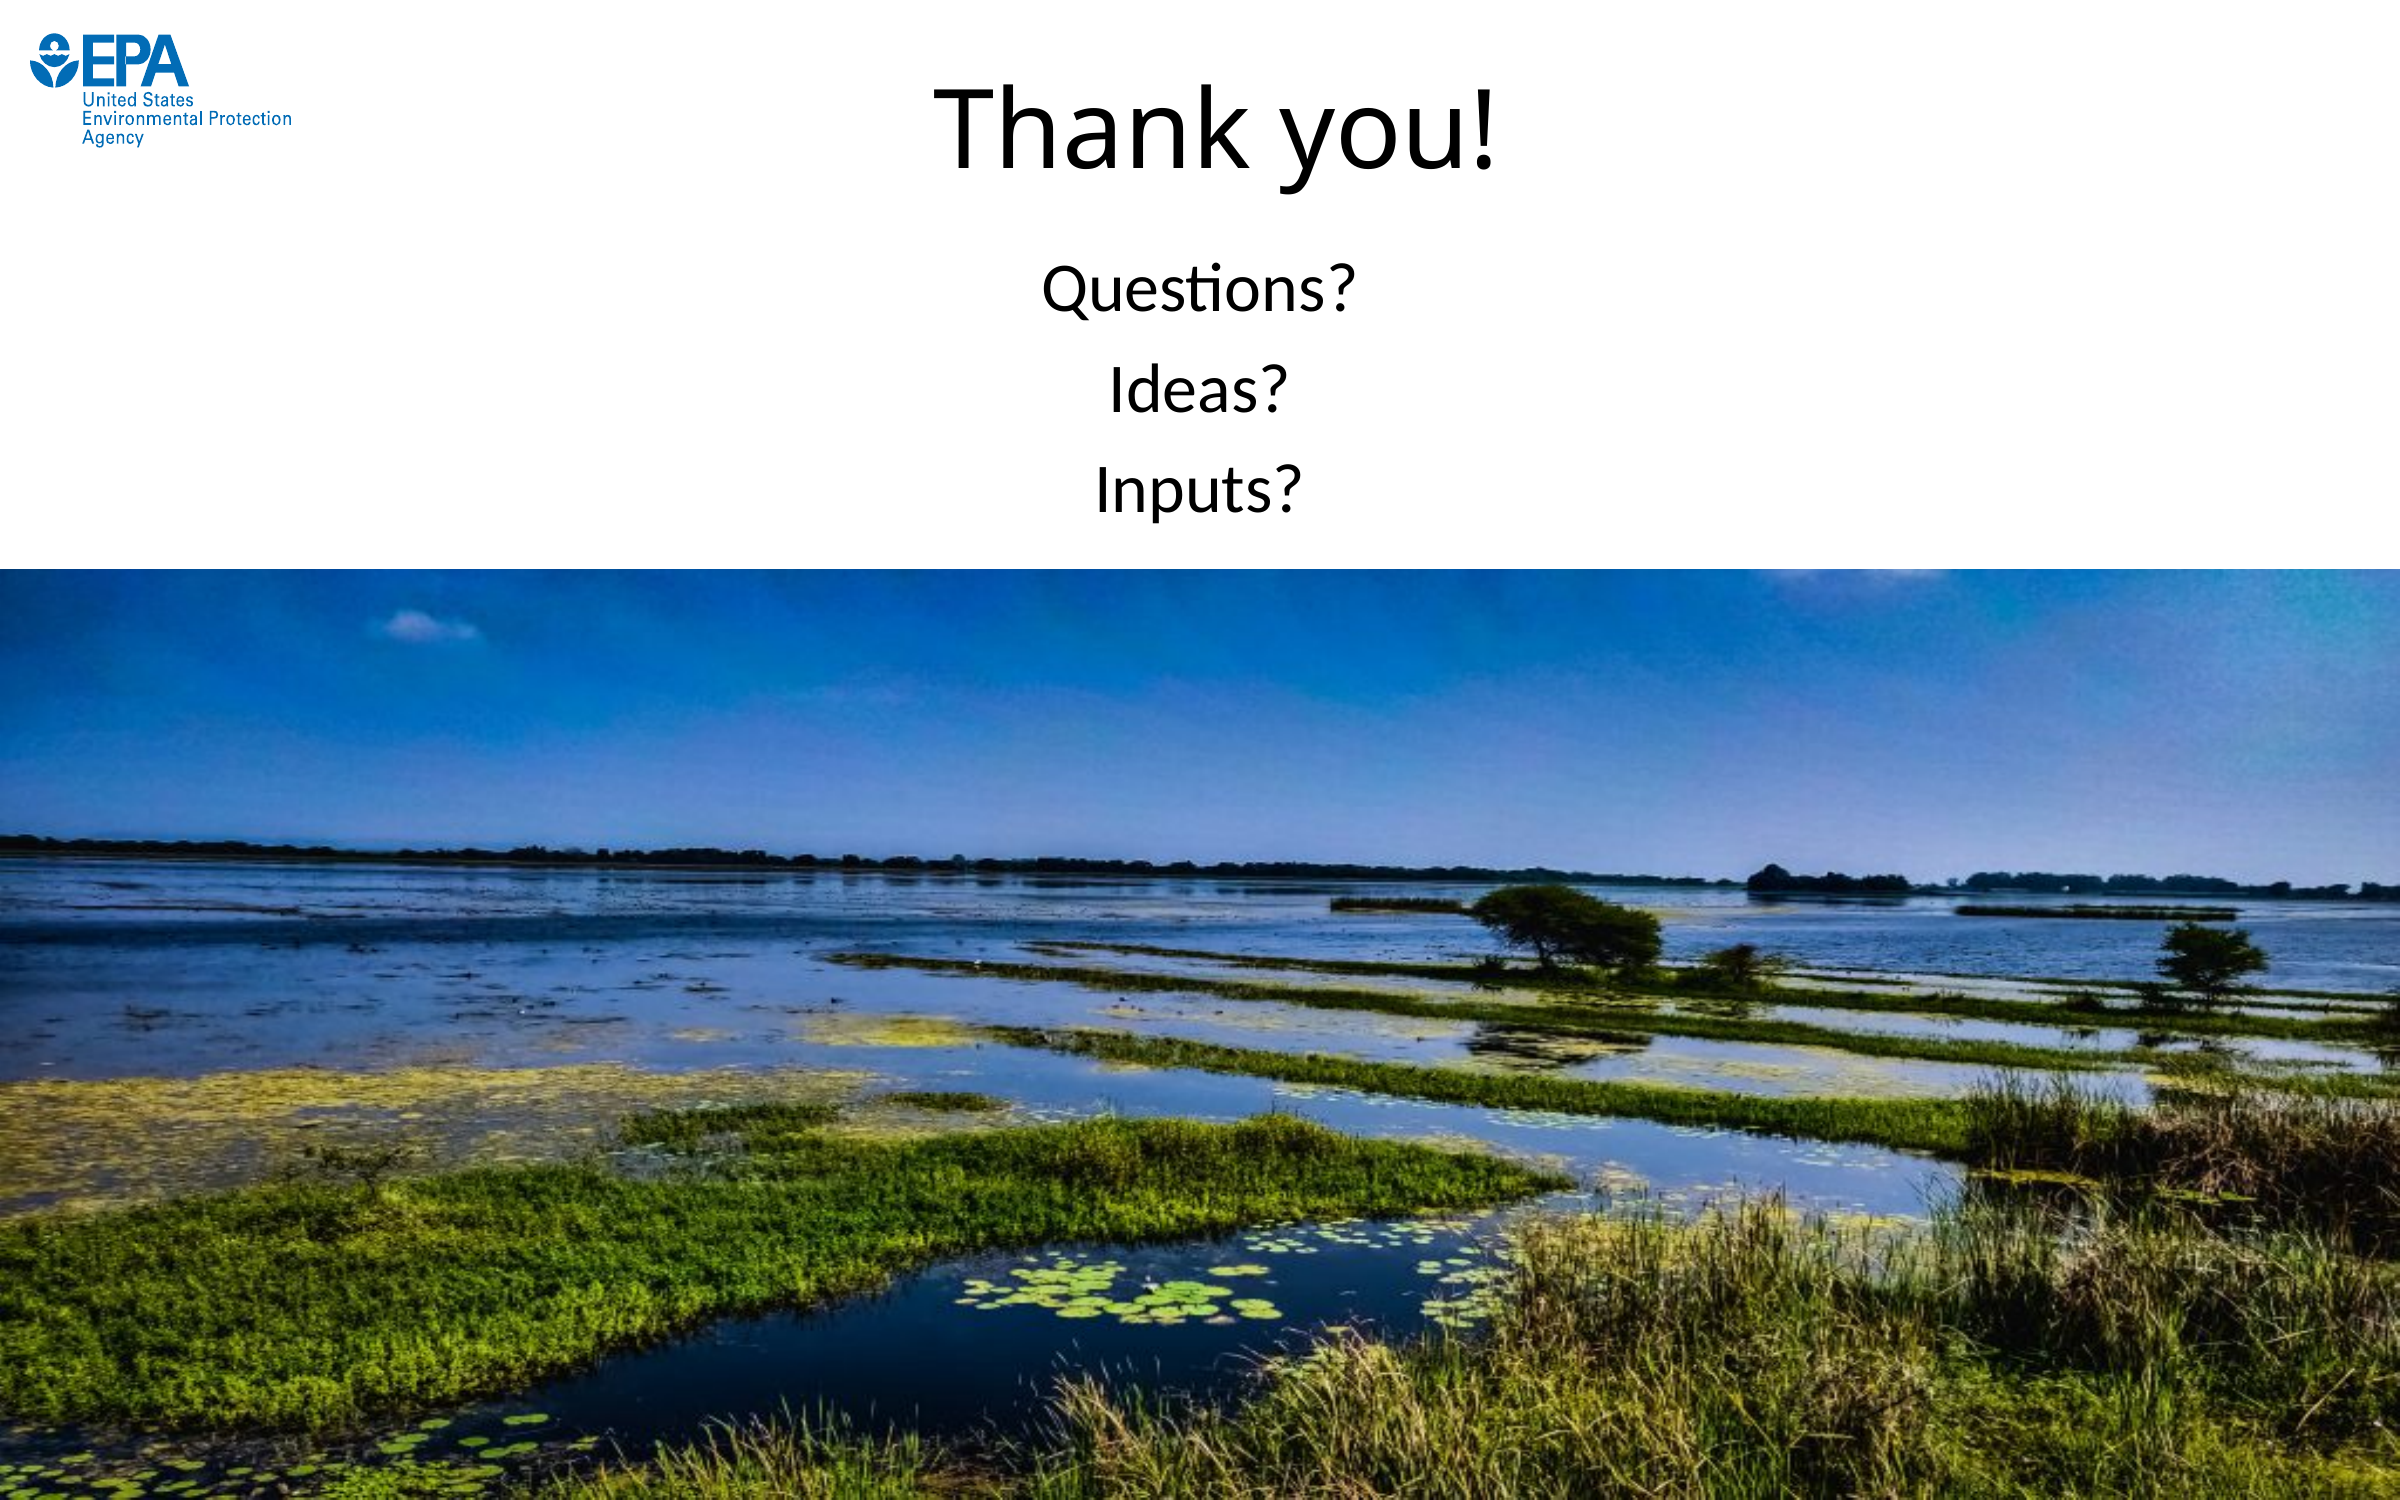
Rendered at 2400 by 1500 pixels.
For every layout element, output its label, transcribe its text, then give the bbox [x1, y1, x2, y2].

title Thank you! [918, 21, 2292, 244]
picture [0, 569, 2400, 1500]
list Questions? Ideas? Inputs? [165, 243, 2235, 569]
